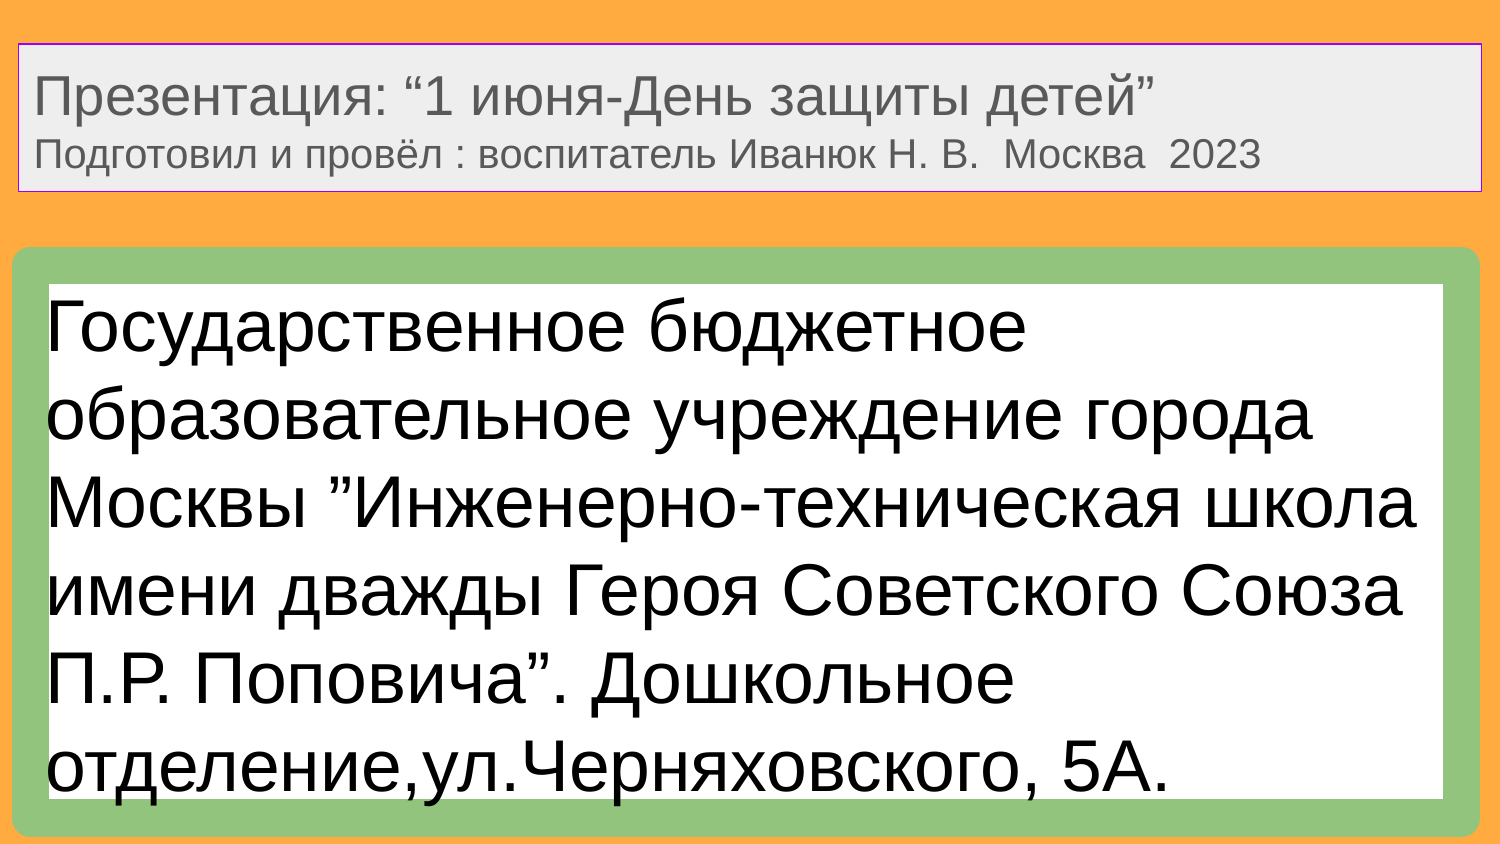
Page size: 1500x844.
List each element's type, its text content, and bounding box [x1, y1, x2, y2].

title Государственное бюджетное образовательное учреждение города Москвы ”Инженерно-техническая школа имени дважды Героя Советского Союза П.Р. Поповича”. Дошкольное отделение,ул.Черняховского, 5А. [30, 265, 1462, 819]
text_box Презентация: “1 июня-День защиты детей” Подготовил и провёл : воспитатель Иванюк Н. В. Москва 2023 [18, 44, 1482, 192]
